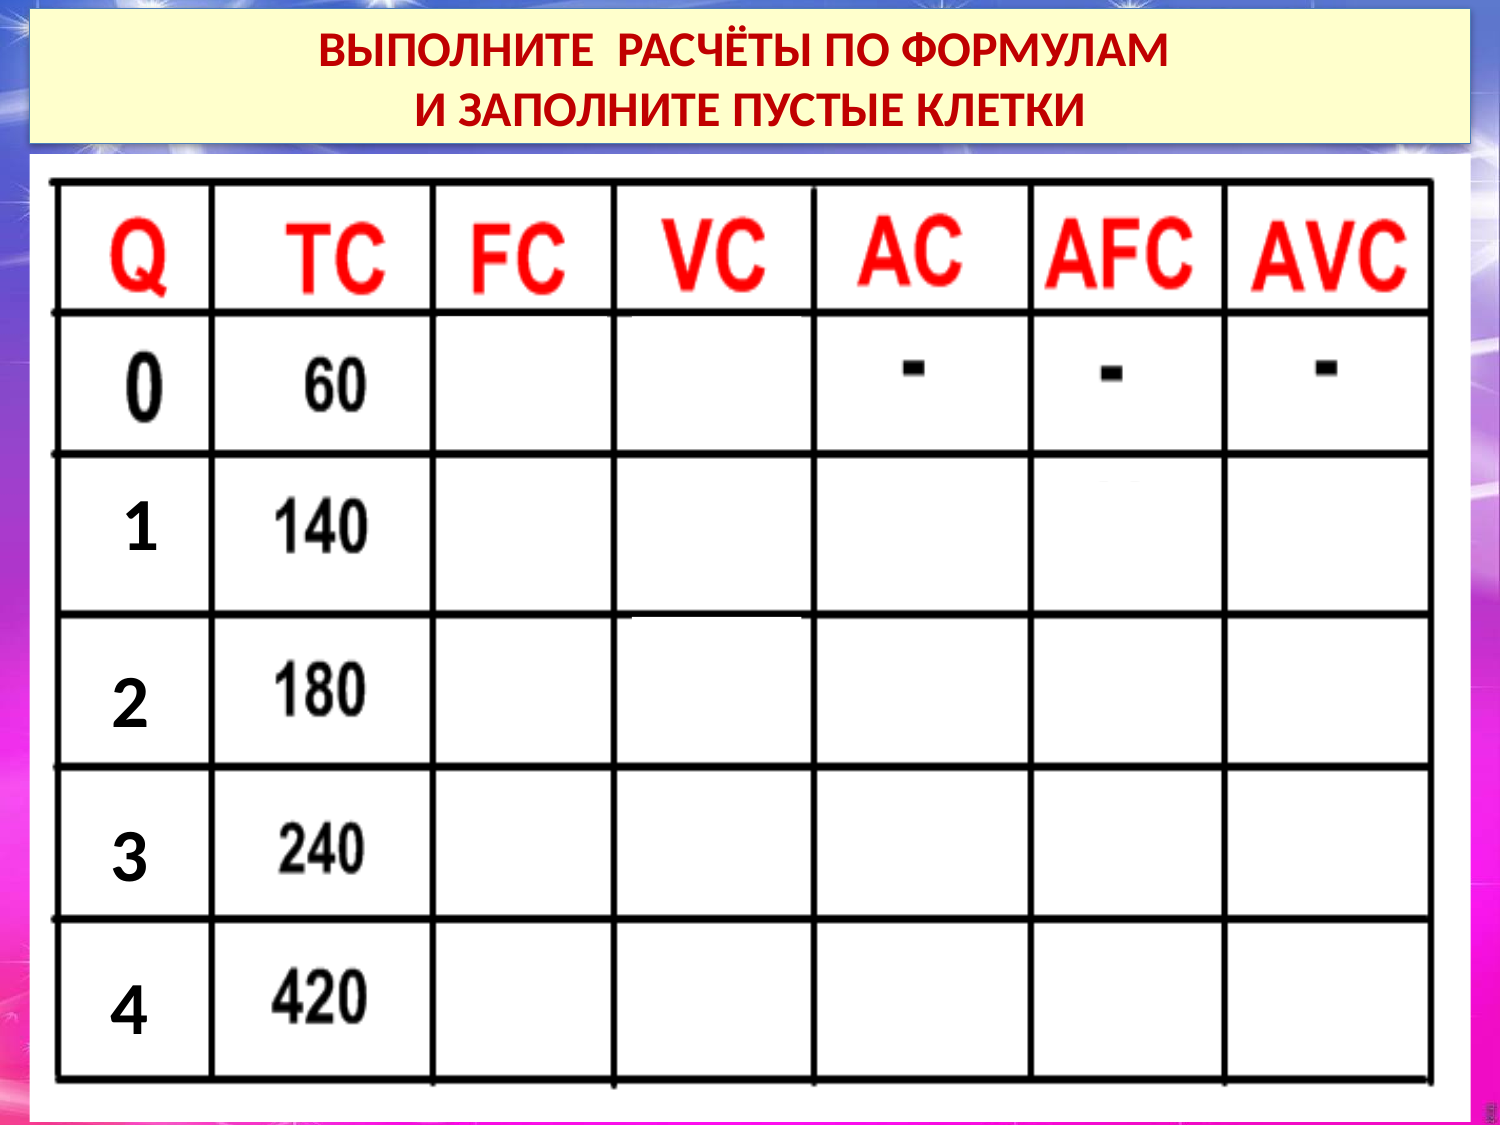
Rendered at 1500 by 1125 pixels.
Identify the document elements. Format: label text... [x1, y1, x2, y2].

text_box ВЫПОЛНИТЕ РАСЧЁТЫ ПО ФОРМУЛАМ И ЗАПОЛНИТЕ ПУСТЫЕ КЛЕТКИ [29, 8, 1471, 144]
picture [0, 0, 1500, 1125]
